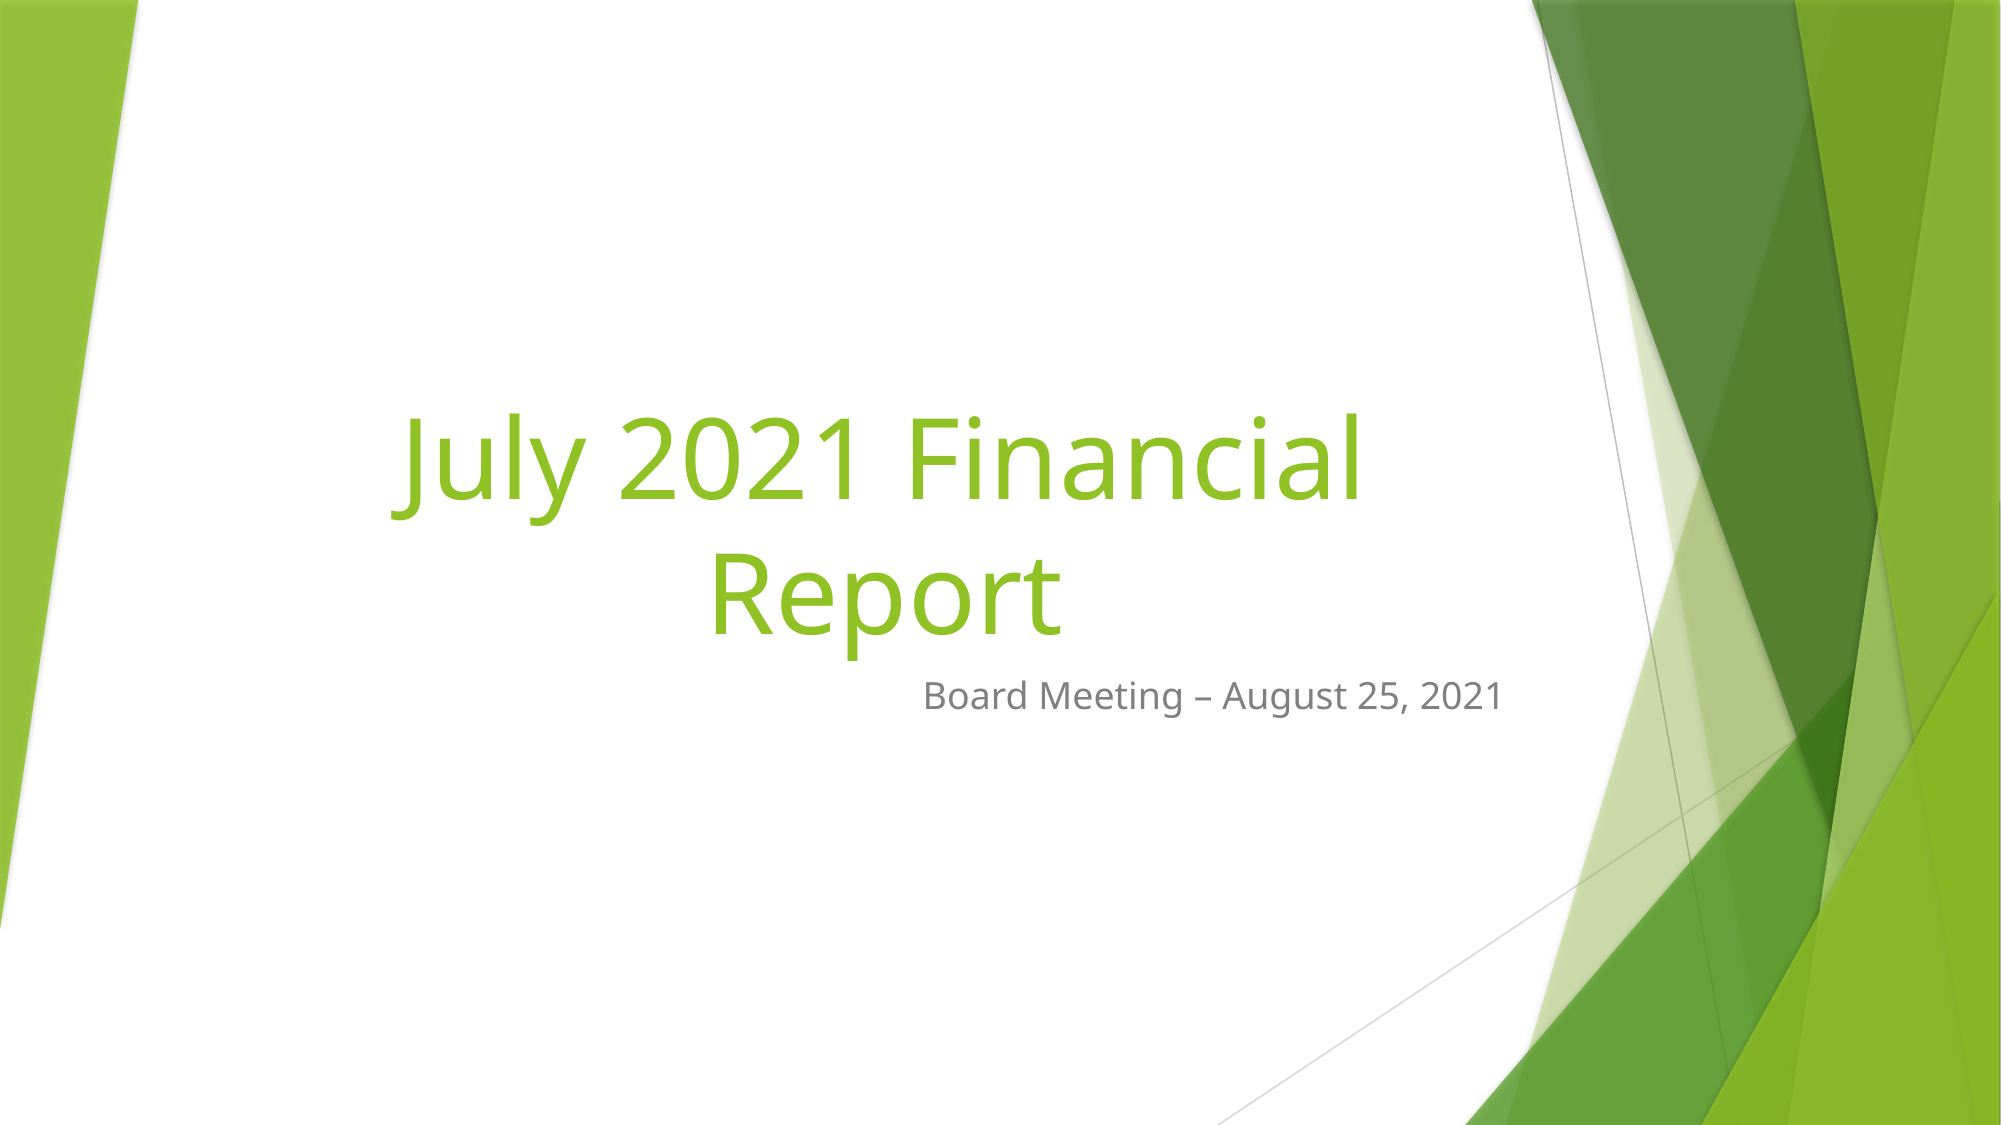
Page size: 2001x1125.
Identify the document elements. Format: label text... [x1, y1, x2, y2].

title July 2021 Financial Report [247, 232, 1522, 664]
subtitle Board Meeting – August 25, 2021 [247, 664, 1522, 845]
